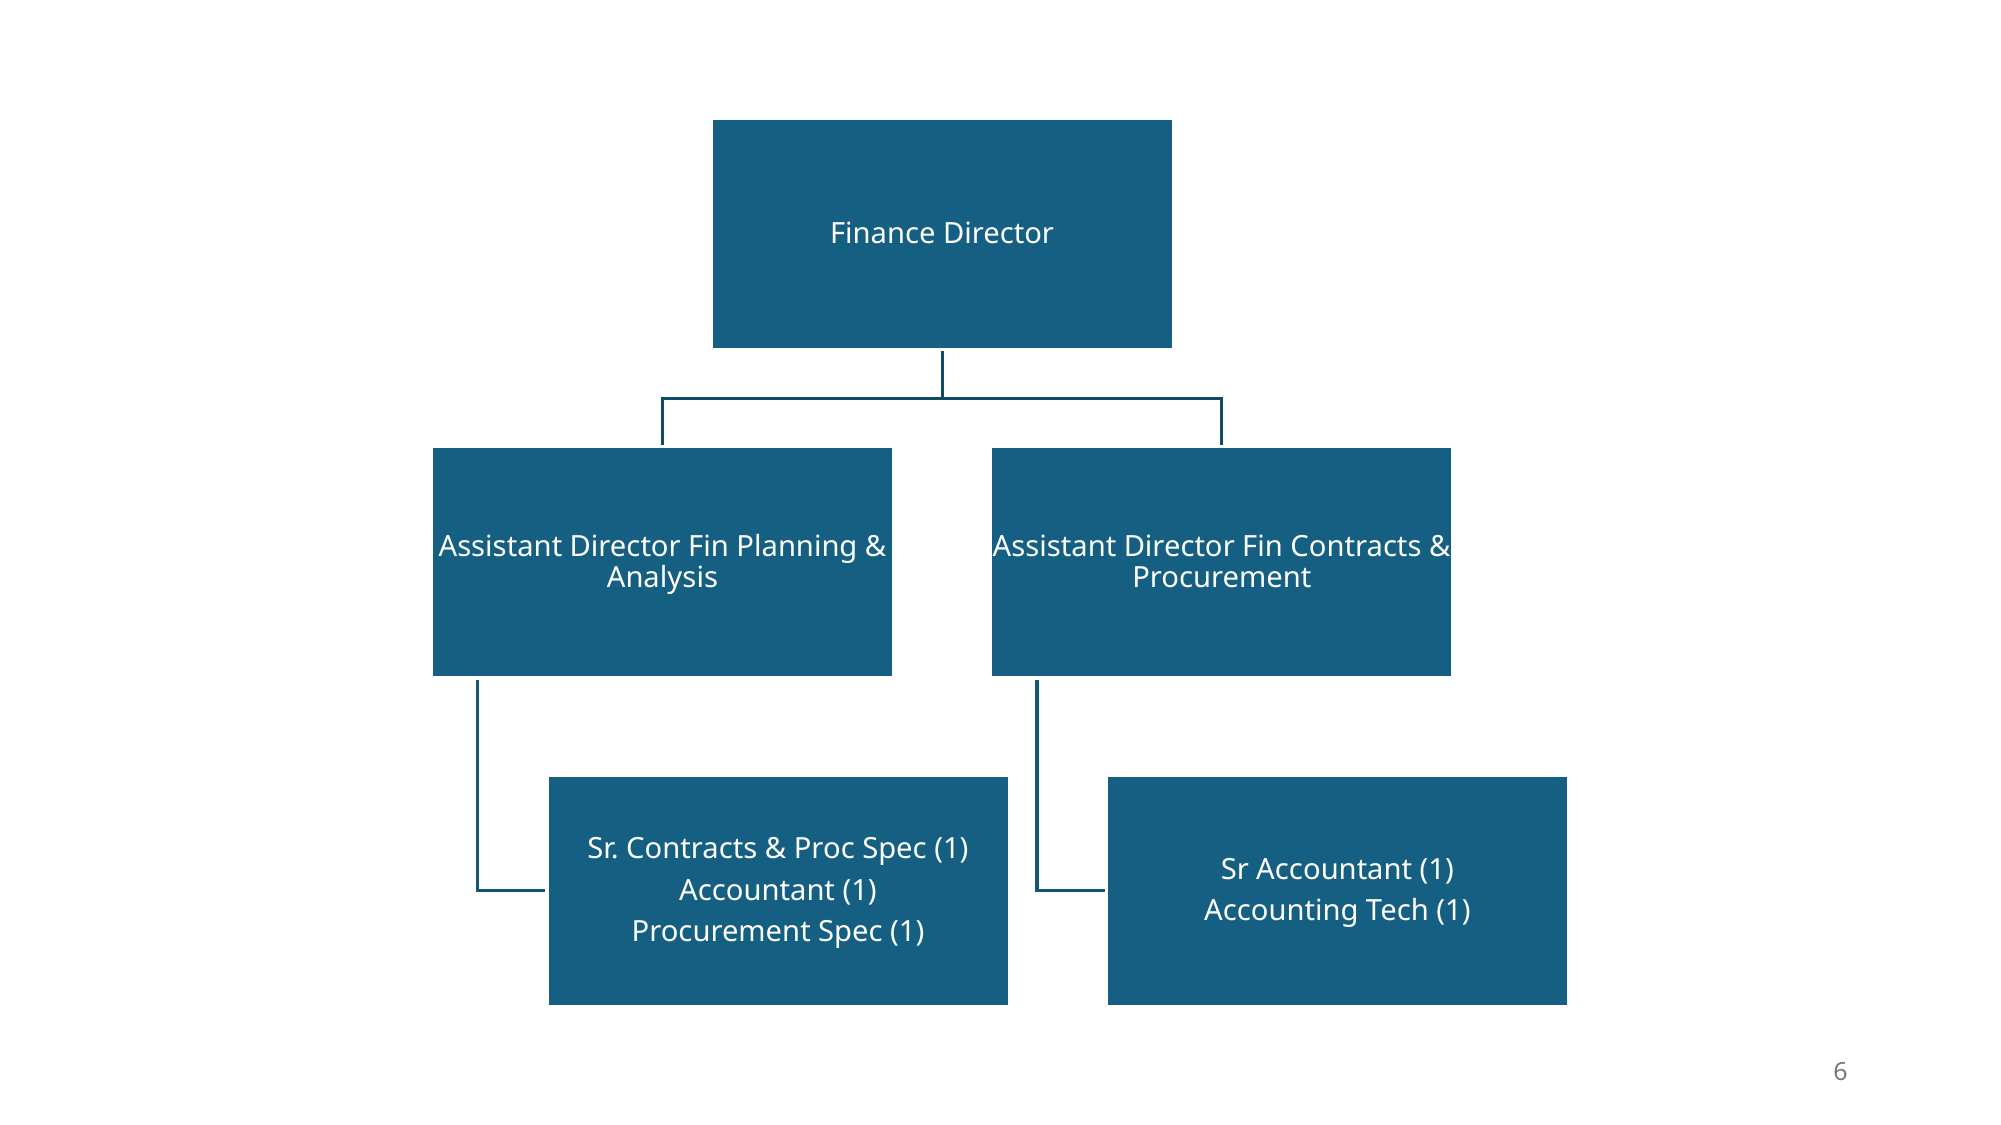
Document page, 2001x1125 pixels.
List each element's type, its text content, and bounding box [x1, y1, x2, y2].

slide_number 6 [1412, 1042, 1863, 1103]
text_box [332, 117, 1668, 1008]
